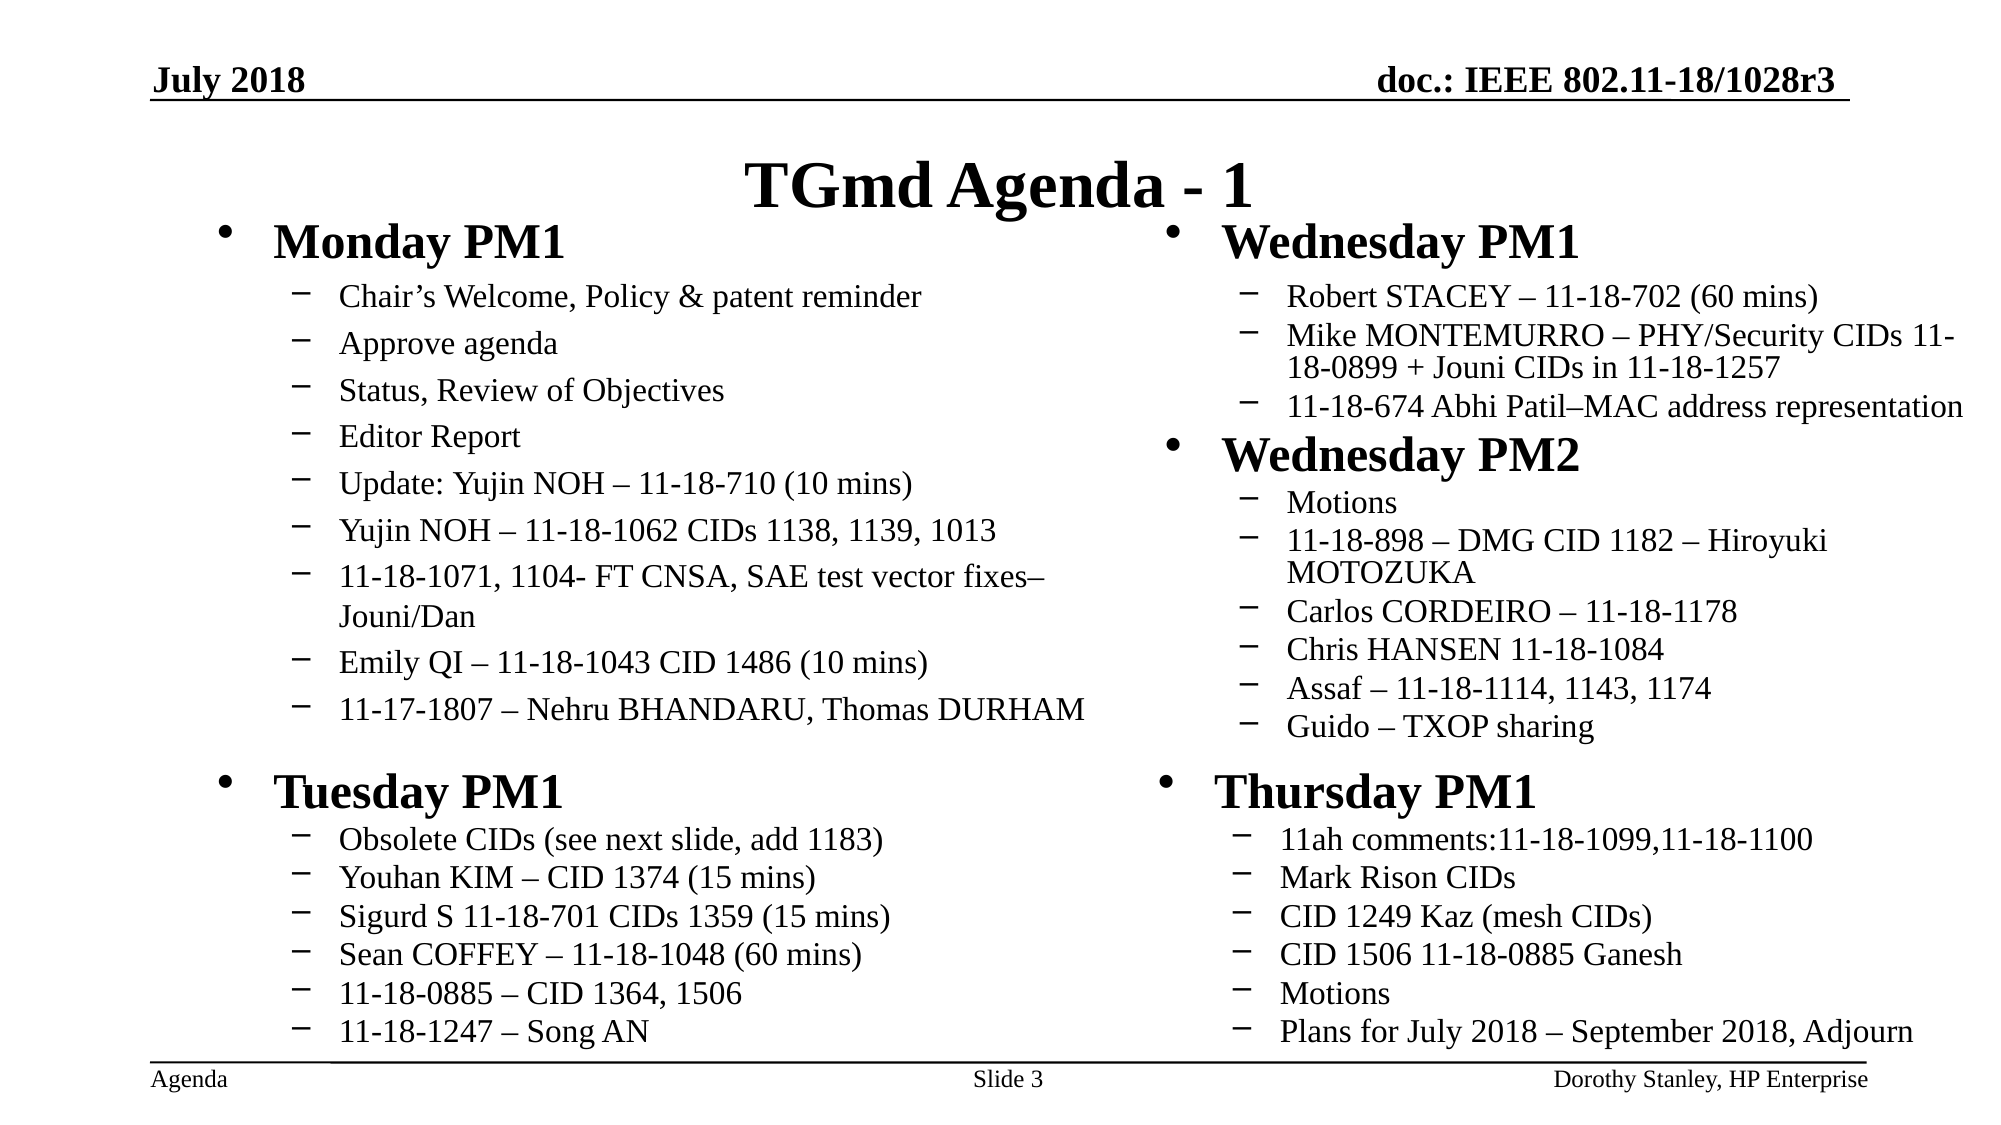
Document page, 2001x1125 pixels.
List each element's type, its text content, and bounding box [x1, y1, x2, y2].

title TGmd Agenda - 1 [362, 112, 1638, 250]
text_box Wednesday PM2 Motions 11-18-898 – DMG CID 1182 – Hiroyuki MOTOZUKA Carlos CORDEIRO – 11-18-1178 Chris HANSEN 11-18-1084 Assaf – 11-18-1114, 1143, 1174 Guido – TXOP sharing [1149, 425, 1950, 732]
text_box Tuesday PM1 Obsolete CIDs (see next slide, add 1183) Youhan KIM – CID 1374 (15 mins) Sigurd S 11-18-701 CIDs 1359 (15 mins) Sean COFFEY – 11-18-1048 (60 mins) 11-18-0885 – CID 1364, 1506 11-18-1247 – Song AN [202, 762, 1077, 1063]
slide_number Slide 3 [972, 1063, 1044, 1093]
text_box Thursday PM1 11ah comments:11-18-1099,11-18-1100 Mark Rison CIDs CID 1249 Kaz (mesh CIDs) CID 1506 11-18-0885 Ganesh Motions Plans for July 2018 – September 2018, Adjourn [1142, 762, 1985, 1034]
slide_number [152, 54, 567, 100]
footer Dorothy Stanley, HP Enterprise [1549, 1062, 1869, 1093]
text_box Monday PM1 Chair’s Welcome, Policy & patent reminder Approve agenda Status, Review of Objectives Editor Report Update: Yujin NOH – 11-18-710 (10 mins) Yujin NOH – 11-18-1062 CIDs 1138, 1139, 1013 11-18-1071, 1104- FT CNSA, SAE test vector fixes– Jouni/Dan Emily QI – 11-18-1043 CID 1486 (10 mins) 11-17-1807 – Nehru BHANDARU, Thomas DURHAM [201, 212, 1115, 708]
text_box Wednesday PM1 Robert STACEY – 11-18-702 (60 mins) Mike MONTEMURRO – PHY/Security CIDs 11-18-0899 + Jouni CIDs in 11-18-1257 11-18-674 Abhi Patil–MAC address representation [1149, 212, 1985, 426]
